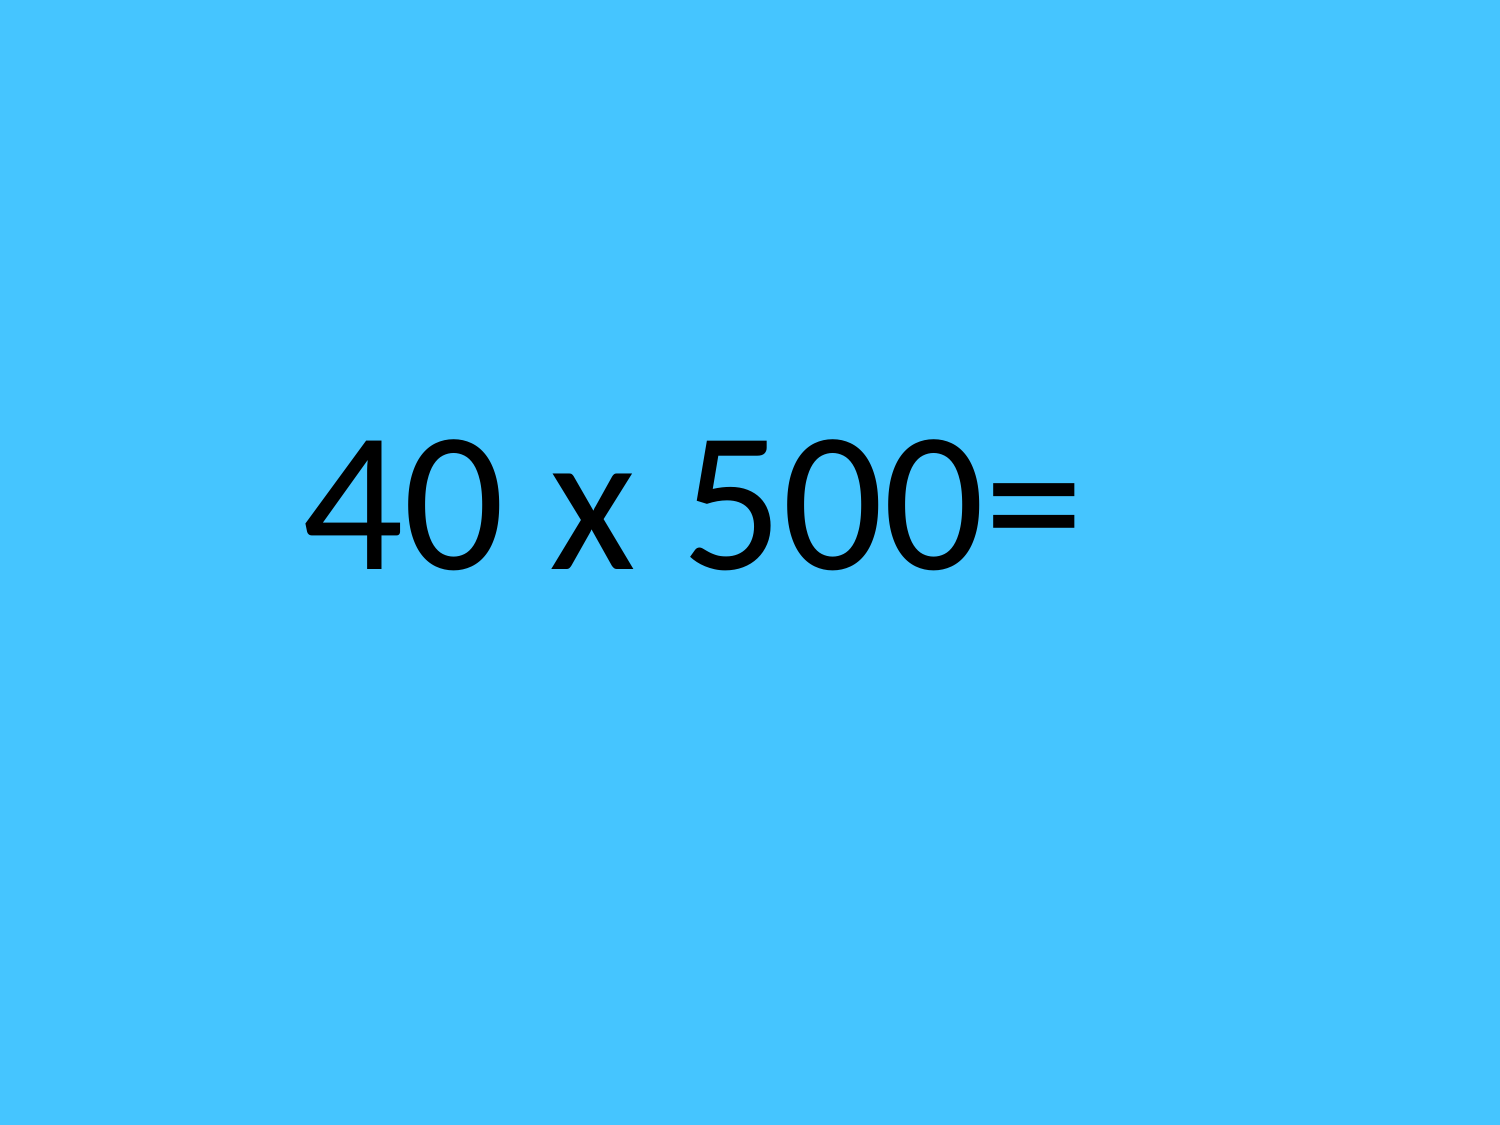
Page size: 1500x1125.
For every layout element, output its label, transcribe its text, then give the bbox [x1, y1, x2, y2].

text_box 40 x 500= [287, 362, 1200, 618]
